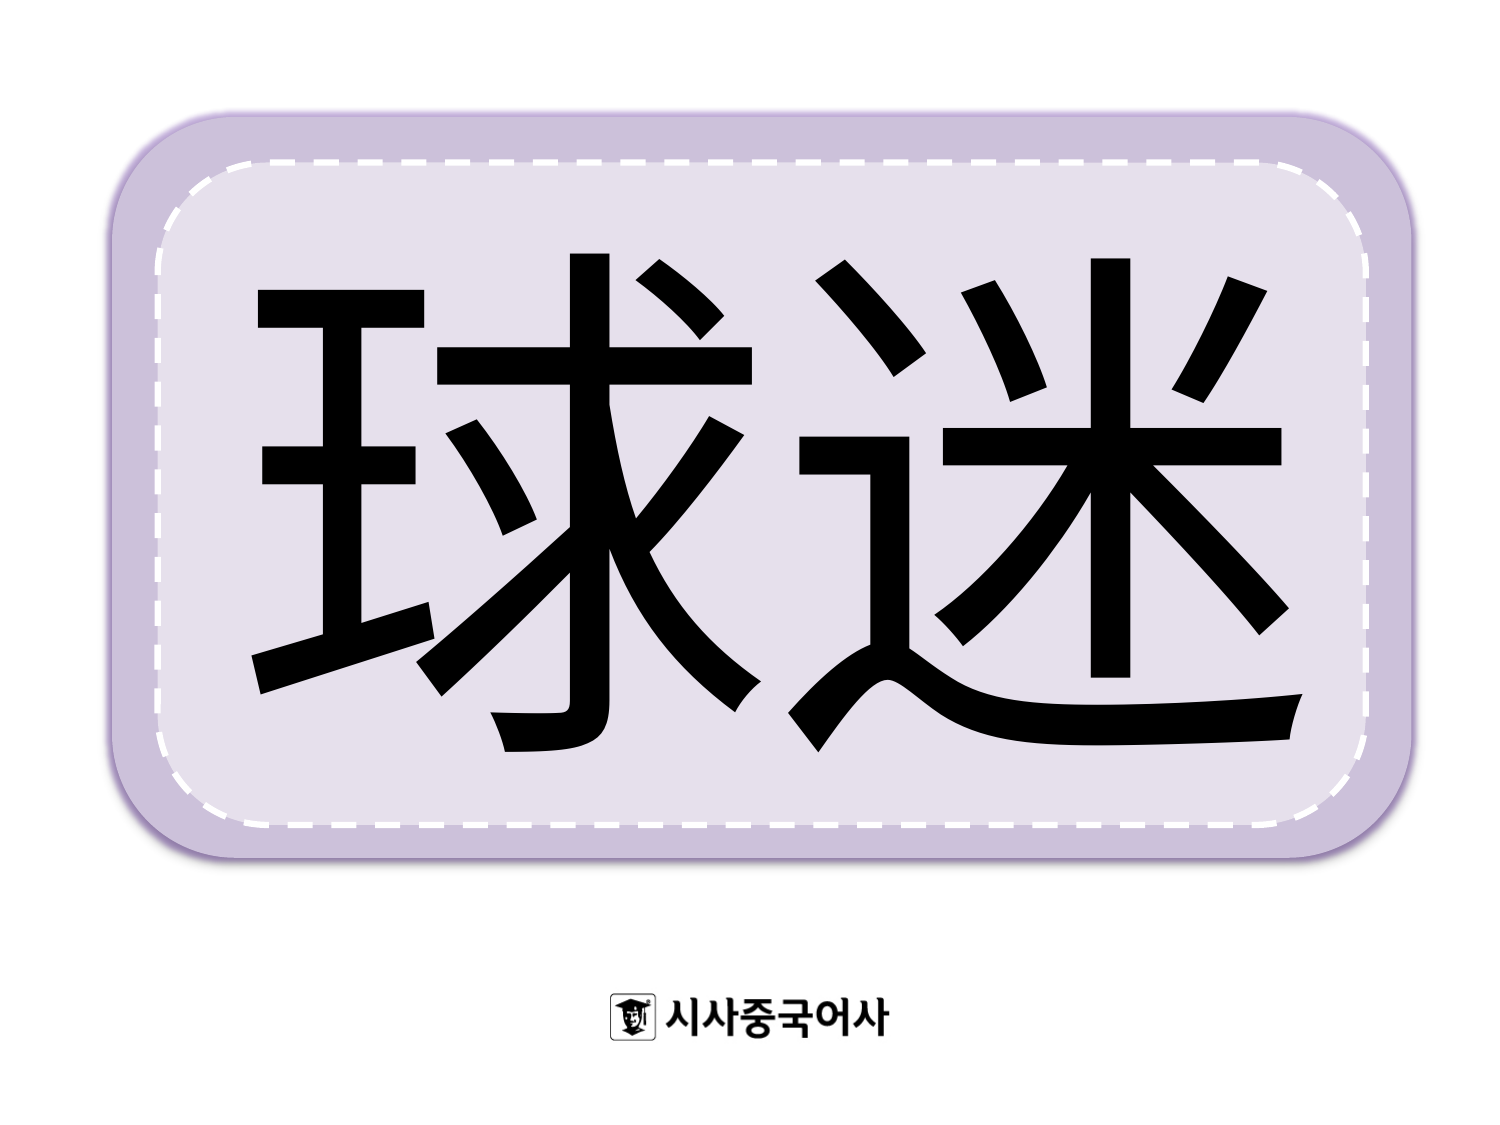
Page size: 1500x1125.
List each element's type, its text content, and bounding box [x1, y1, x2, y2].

text_box 球迷 [171, 160, 1380, 824]
picture [602, 987, 898, 1047]
